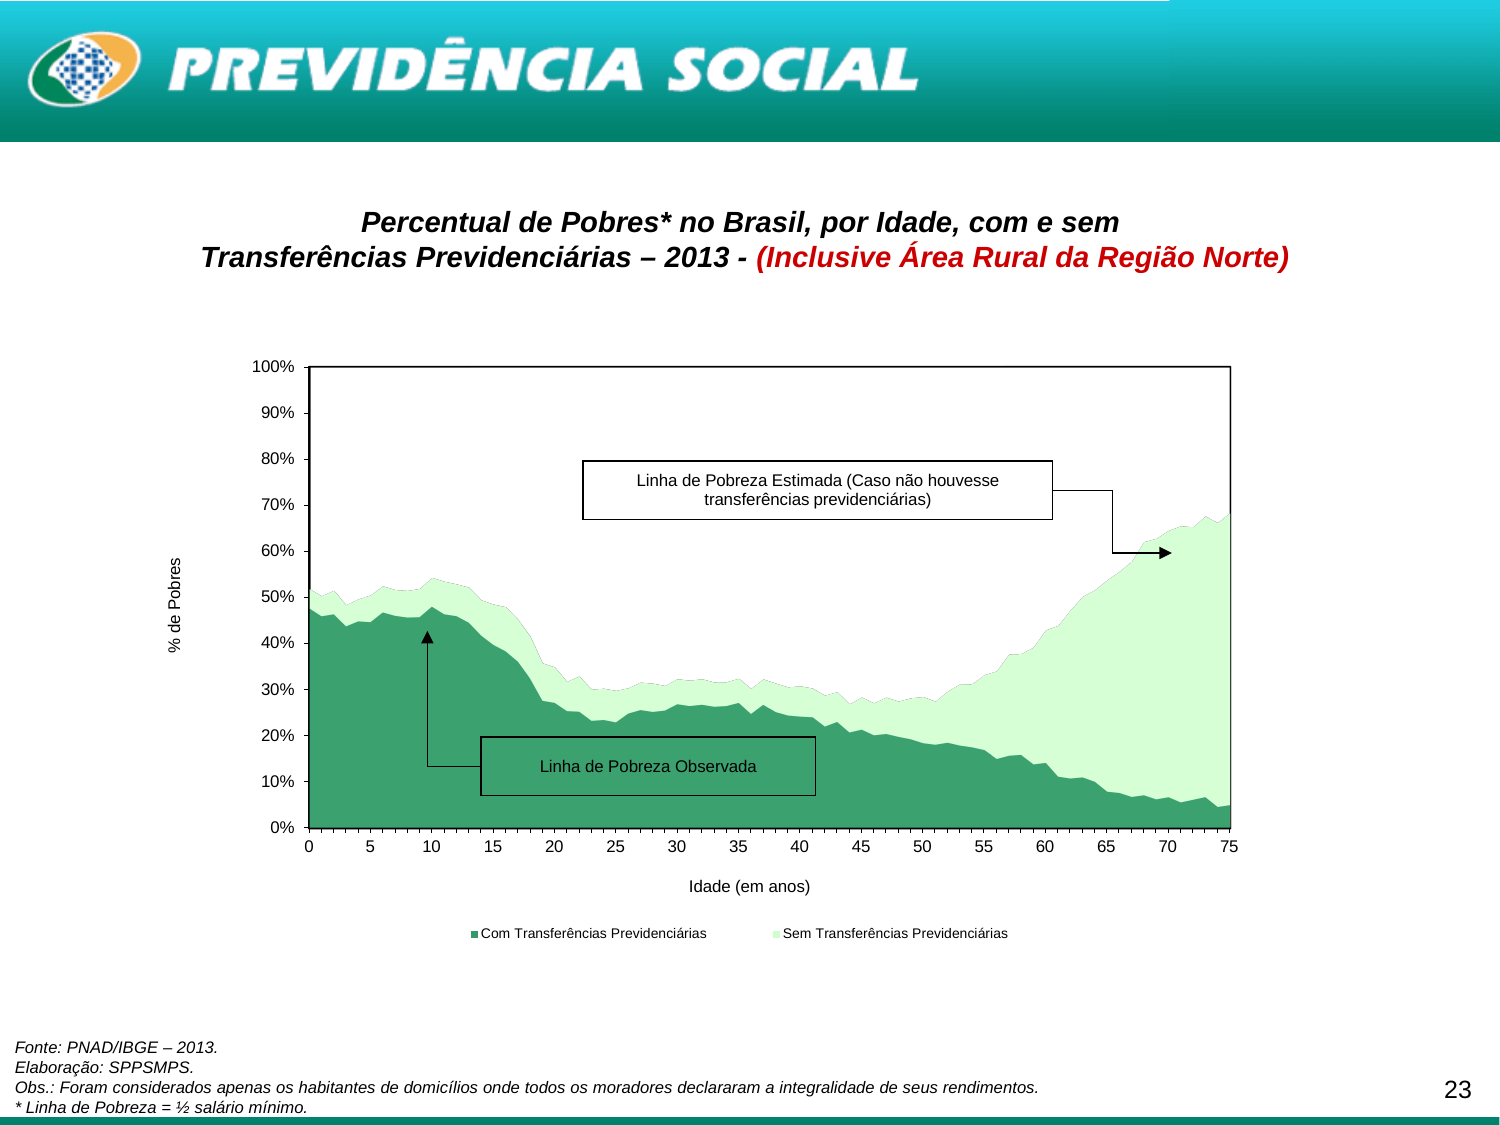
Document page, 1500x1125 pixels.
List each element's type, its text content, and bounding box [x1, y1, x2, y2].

picture [111, 326, 1345, 956]
picture [0, 0, 1500, 142]
text_box Percentual de Pobres* no Brasil, por Idade, com e sem Transferências Previdenciárias – 2013 - (Inclusive Área Rural da Região Norte) [112, 196, 1378, 281]
text_box Fonte: PNAD/IBGE – 2013. Elaboração: SPPSMPS. Obs.: Foram considerados apenas os habitantes de domicílios onde todos os moradores declararam a integralidade de seus rendimentos. * Linha de Pobreza = ½ salário mínimo. [0, 1029, 1500, 1125]
